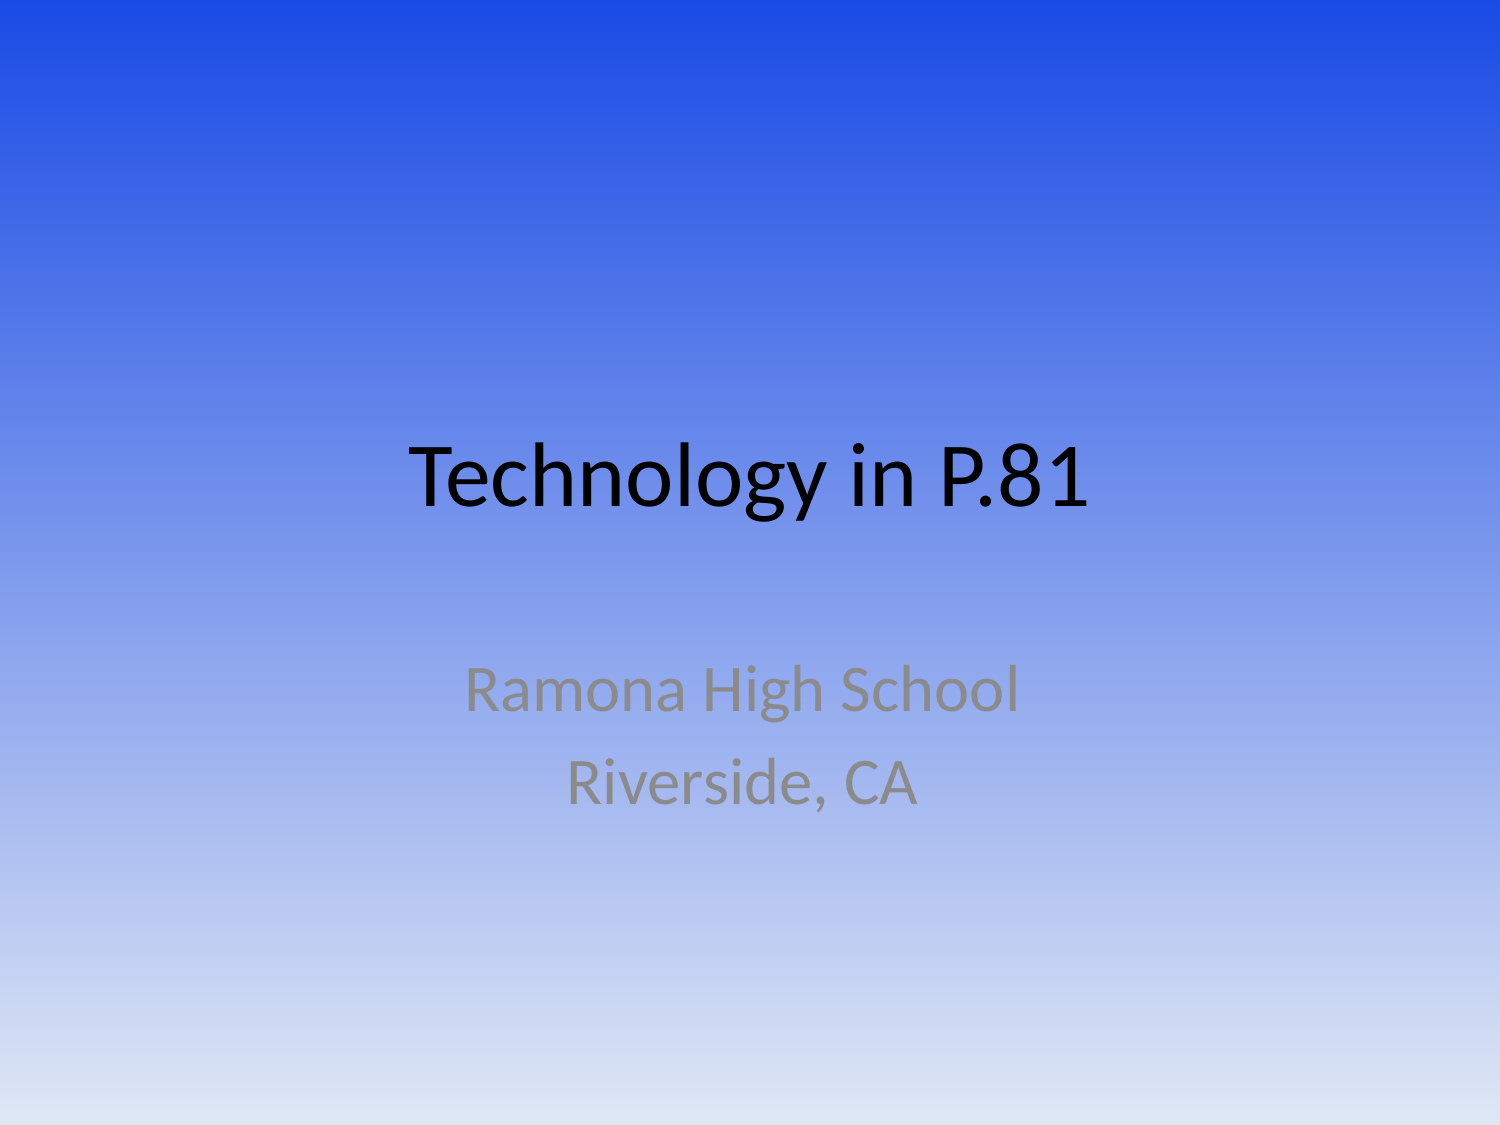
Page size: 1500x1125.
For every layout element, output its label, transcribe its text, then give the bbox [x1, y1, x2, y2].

title Technology in P.81 [112, 349, 1388, 591]
subtitle Ramona High School Riverside, CA [225, 637, 1275, 925]
